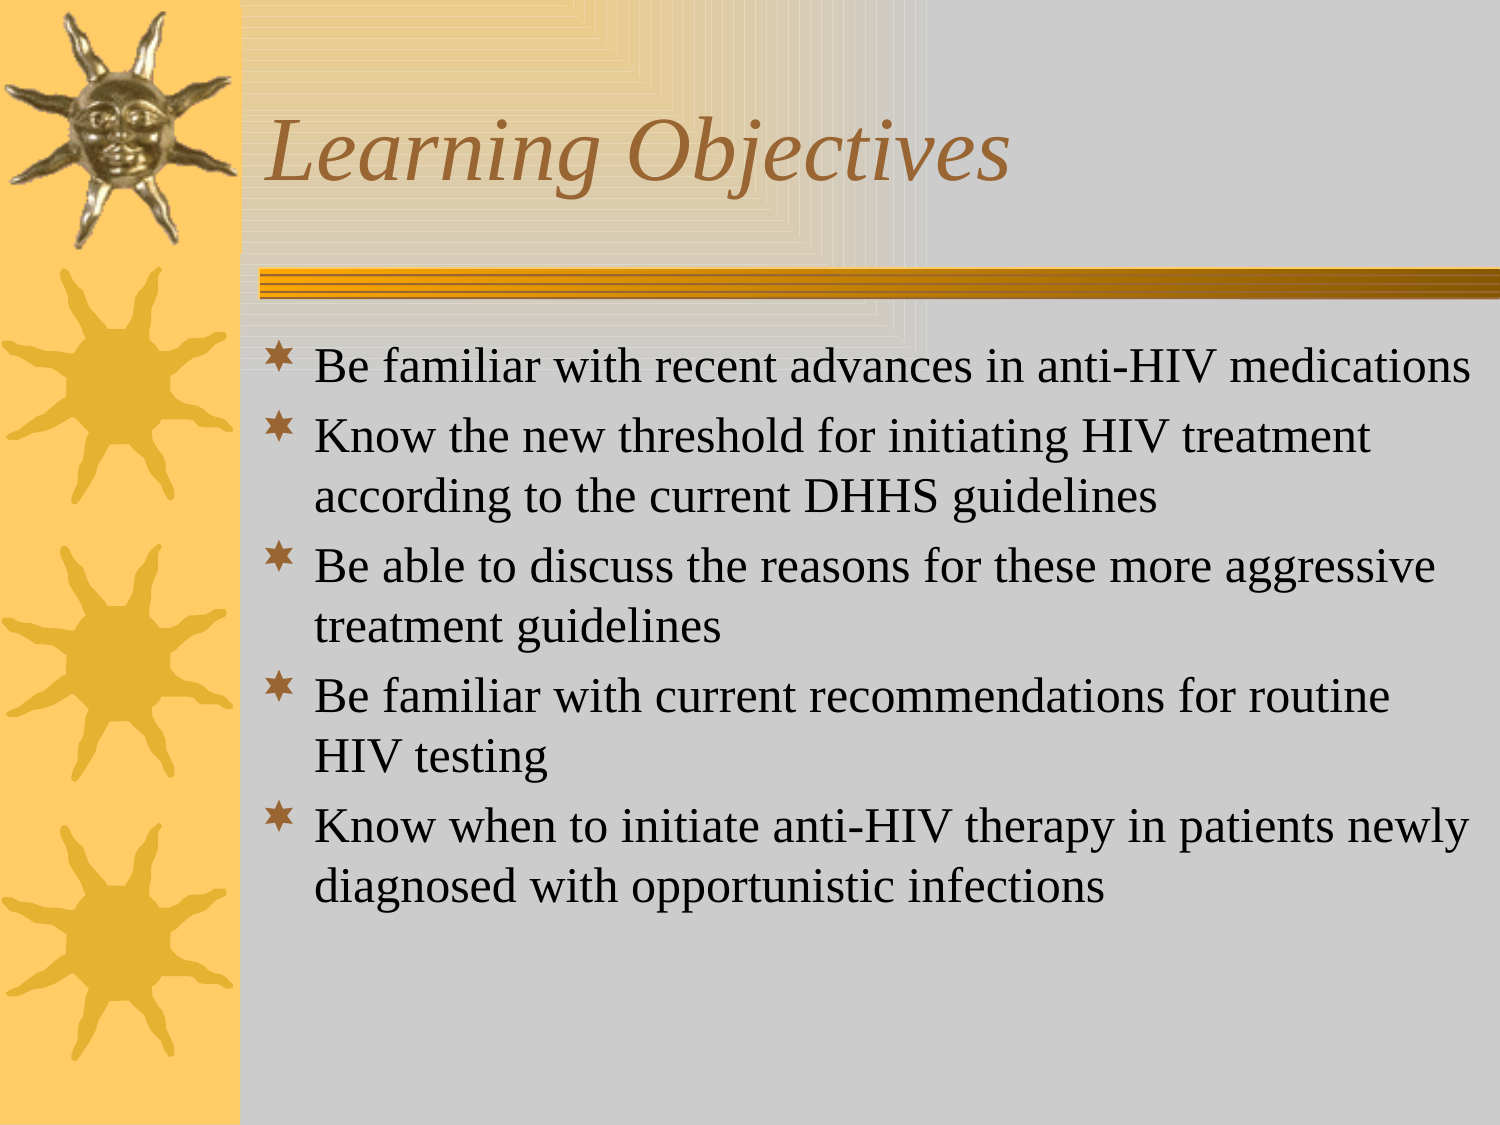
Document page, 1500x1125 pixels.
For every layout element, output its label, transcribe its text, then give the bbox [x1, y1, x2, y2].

list Be familiar with recent advances in anti-HIV medications Know the new threshold for initiating HIV treatment according to the current DHHS guidelines Be able to discuss the reasons for these more aggressive treatment guidelines Be familiar with current recommendations for routine HIV testing Know when to initiate anti-HIV therapy in patients newly diagnosed with opportunistic infections [242, 324, 1494, 1001]
picture [1, 8, 242, 254]
title Learning Objectives [250, 49, 1492, 238]
